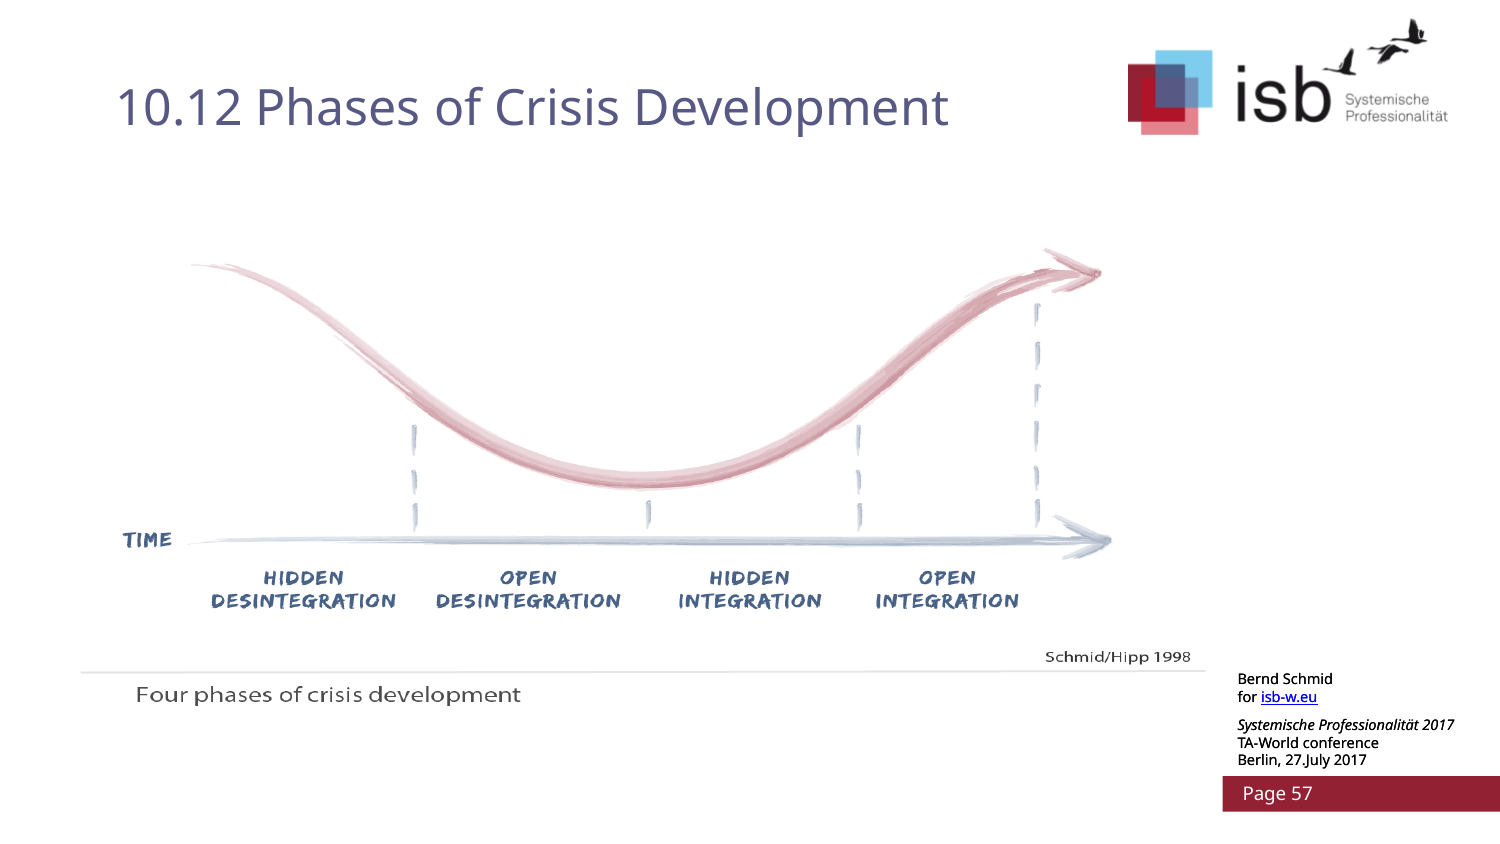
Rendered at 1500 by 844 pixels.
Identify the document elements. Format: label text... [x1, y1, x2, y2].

slide_number Page 57 [1222, 776, 1500, 812]
title 10.12 Phases of Crisis Development [100, 67, 1223, 281]
picture [80, 246, 1206, 707]
picture [1128, 14, 1461, 139]
text_box Bernd Schmid for isb-w.eu Systemische Professionalität 2017 TA-World conference Berlin, 27.July 2017 [1222, 543, 1500, 776]
